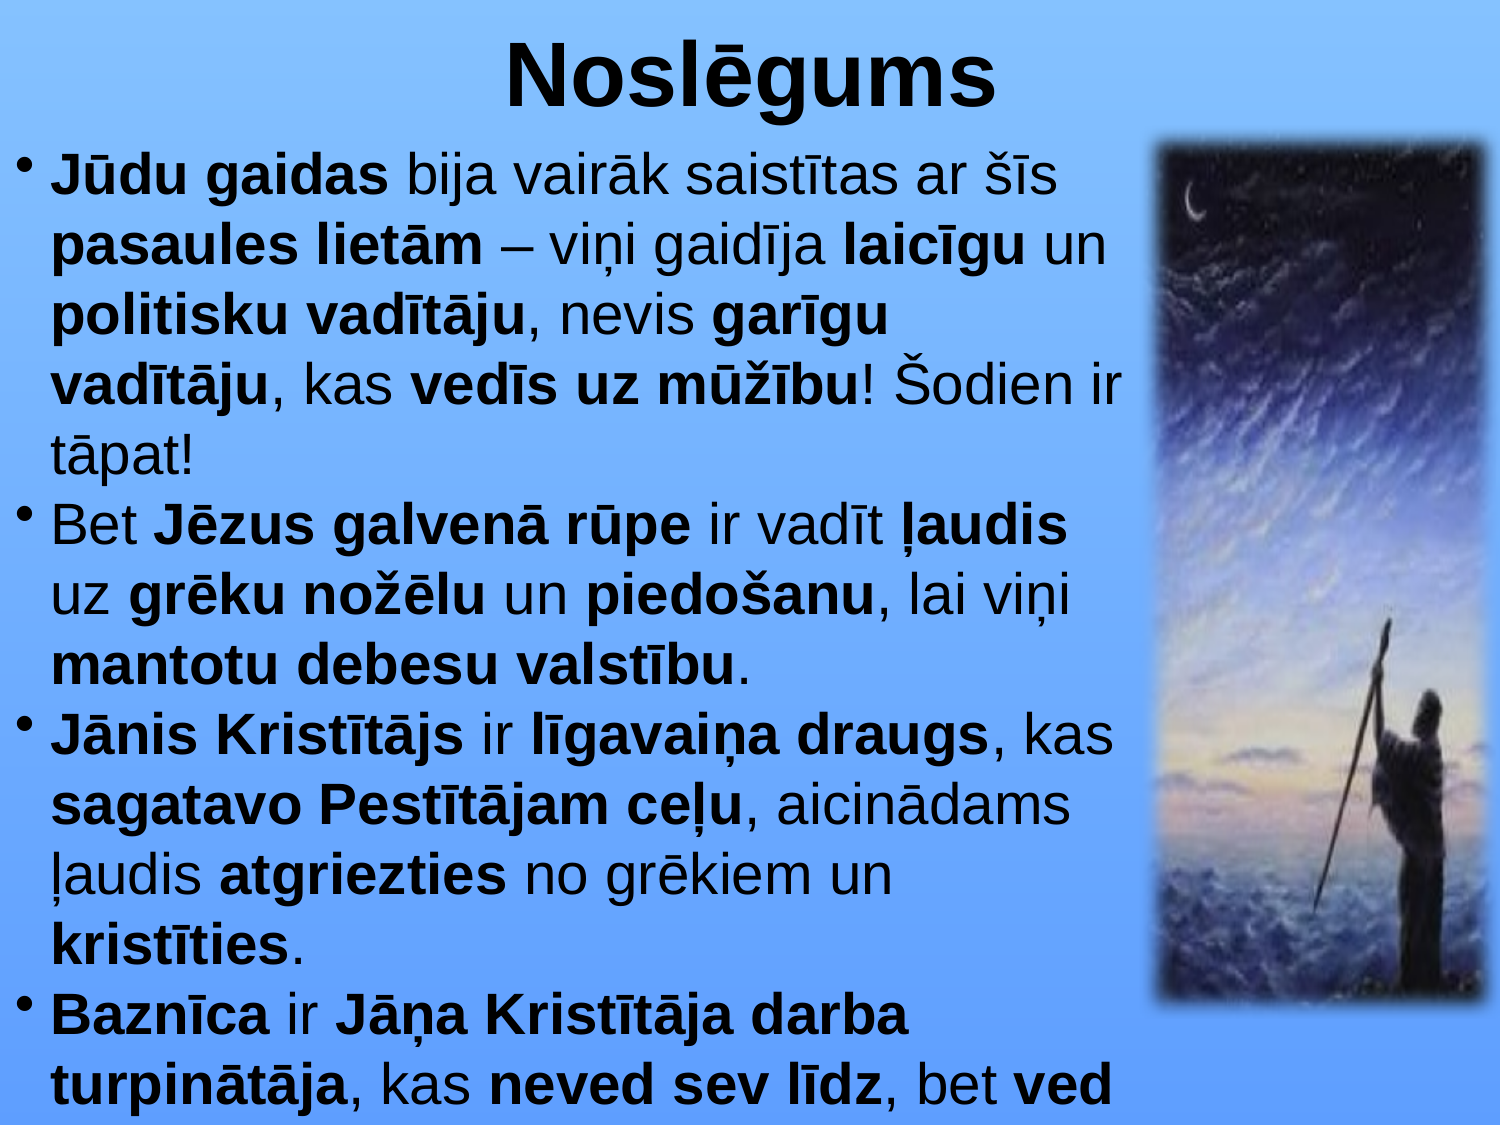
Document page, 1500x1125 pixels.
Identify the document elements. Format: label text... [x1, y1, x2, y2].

picture [1139, 125, 1500, 1019]
title Noslēgums [76, 0, 1428, 128]
text_box Jūdu gaidas bija vairāk saistītas ar šīs pasaules lietām – viņi gaidīja laicīgu un politisku vadītāju, nevis garīgu vadītāju, kas vedīs uz mūžību! Šodien ir tāpat! Bet Jēzus galvenā rūpe ir vadīt ļaudis uz grēku nožēlu un piedošanu, lai viņi mantotu debesu valstību. Jānis Kristītājs ir līgavaiņa draugs, kas sagatavo Pestītājam ceļu, aicinādams ļaudis atgriezties no grēkiem un kristīties. Baznīca ir Jāņa Kristītāja darba turpinātāja, kas neved sev līdz, bet ved pie Jēzus un kas sagatavo cilvēku sirdis ticībai uz Jēzu Kristu. Āmen [0, 128, 1149, 1125]
